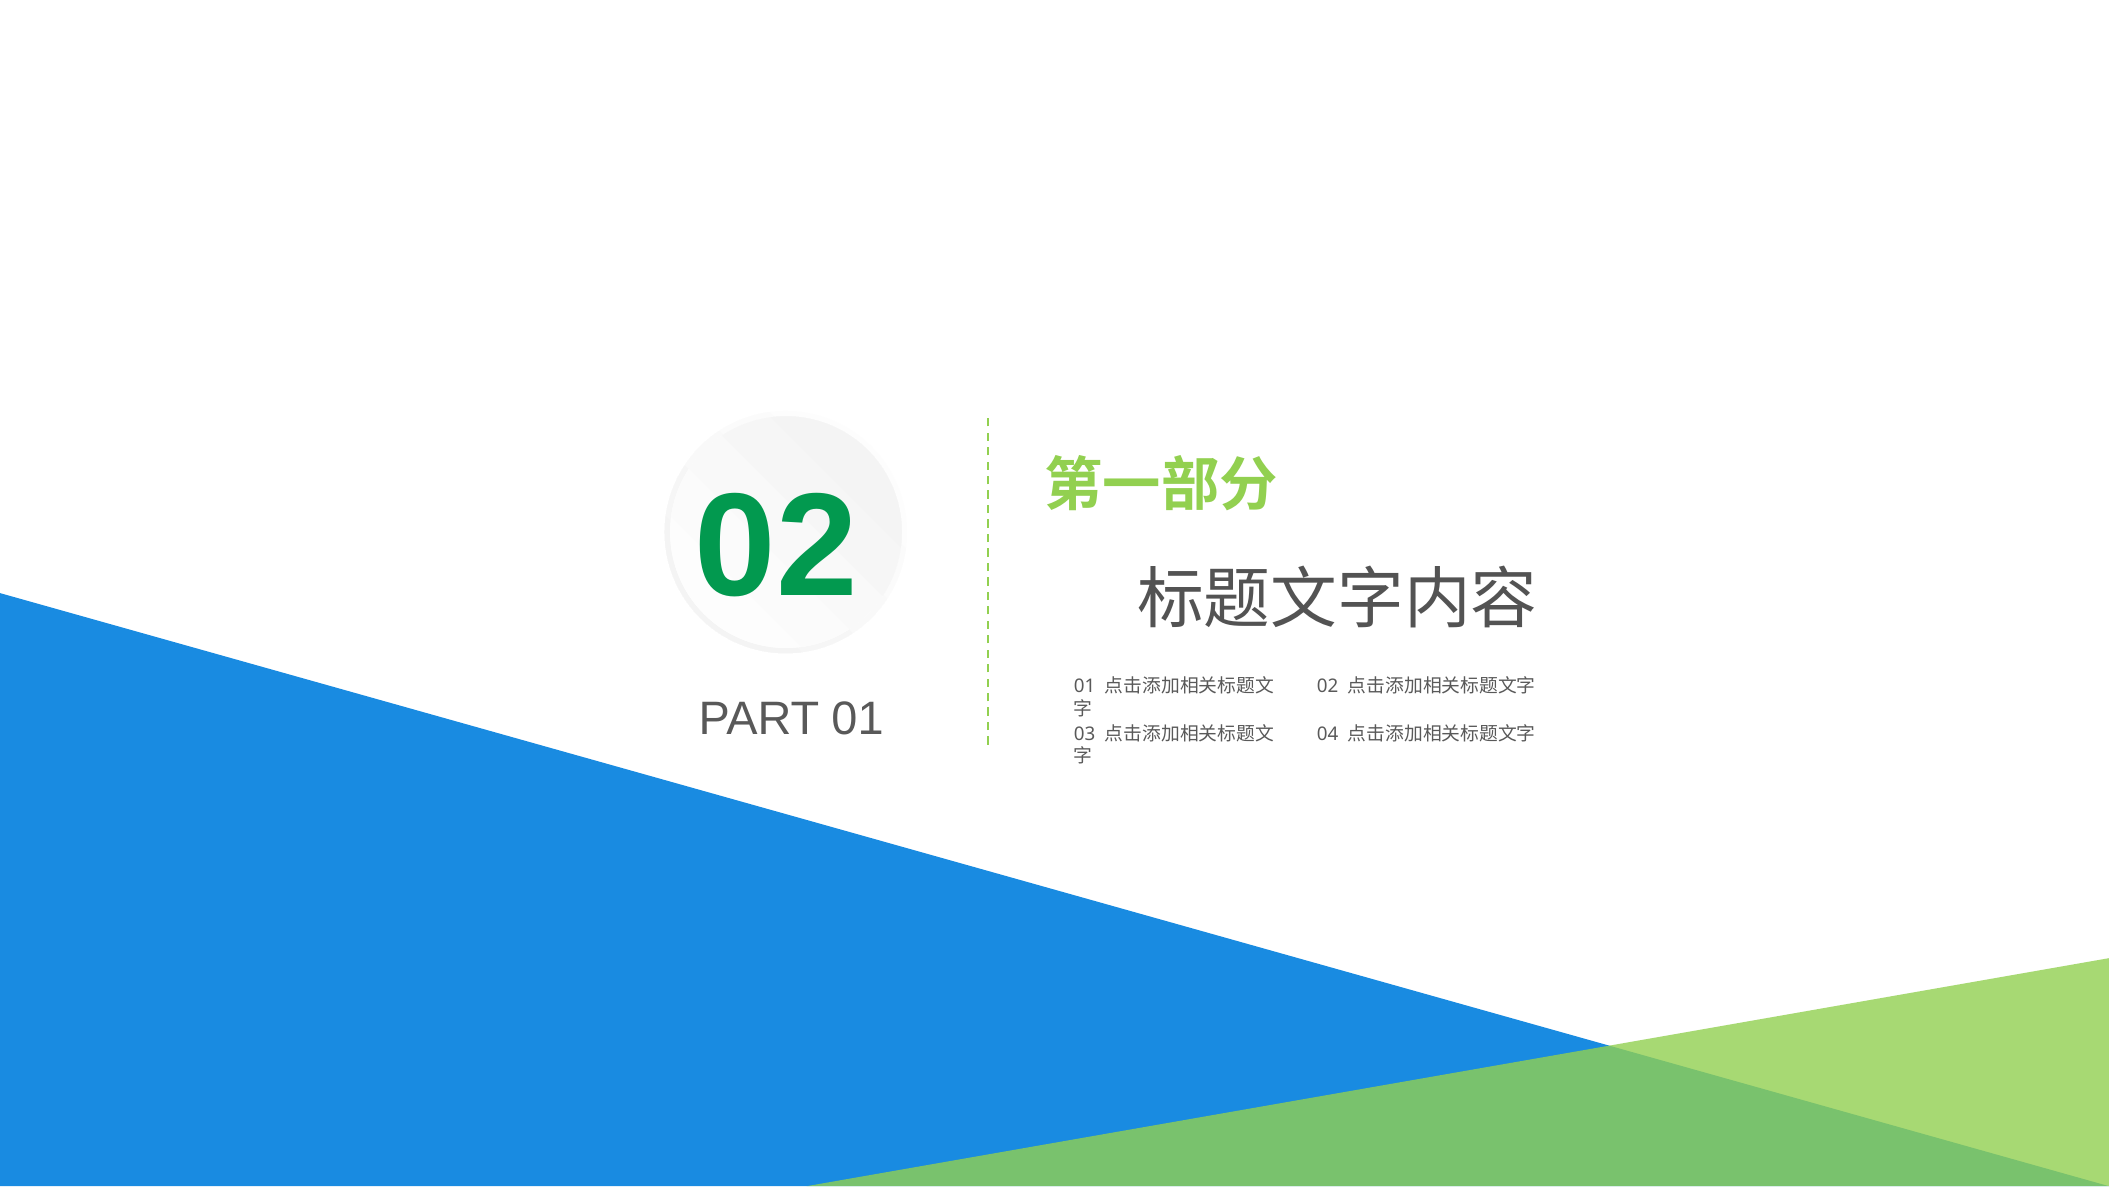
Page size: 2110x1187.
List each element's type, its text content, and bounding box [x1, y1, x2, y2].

text_box 第一部分 标题文字内容 [1010, 439, 1568, 651]
text_box 02 点击添加相关标题文字 [1302, 666, 1560, 704]
text_box 04 点击添加相关标题文字 [1302, 714, 1560, 751]
text_box 03 点击添加相关标题文字 [1060, 714, 1306, 774]
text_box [664, 410, 907, 654]
text_box [806, 956, 2110, 1187]
text_box 01 点击添加相关标题文字 [1060, 666, 1306, 714]
text_box [0, 592, 1608, 1187]
text_box PART 01 [698, 687, 907, 745]
